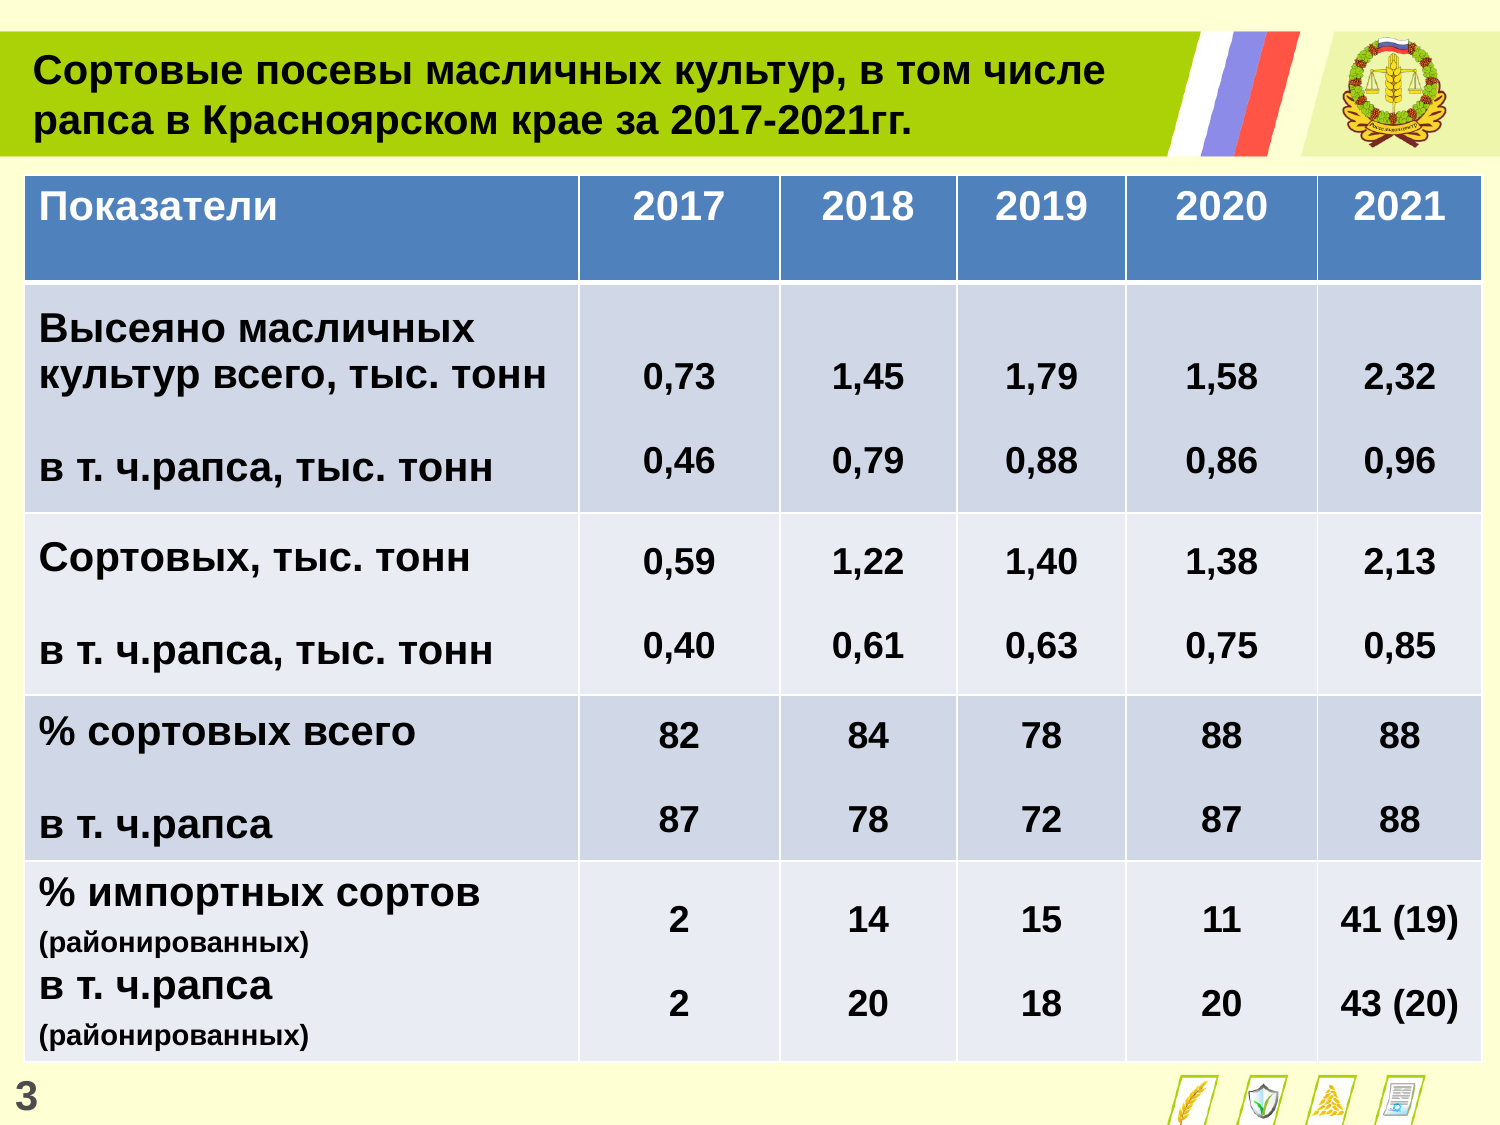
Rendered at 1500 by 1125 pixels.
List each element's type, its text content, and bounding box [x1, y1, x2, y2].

table_cell Высеяно масличных культур всего, тыс. тонн в т. ч.рапса, тыс. тонн [25, 285, 578, 512]
picture [0, 0, 1500, 1125]
table_cell 0,59 0,40 [580, 514, 779, 694]
table_cell % сортовых всего в т. ч.рапса [25, 696, 578, 860]
table_header 2018 [781, 176, 956, 280]
table_cell 88 88 [1318, 696, 1481, 860]
table_cell 84 78 [781, 696, 956, 860]
table_cell 15 18 [958, 862, 1125, 1061]
table_cell 1,22 0,61 [781, 514, 956, 694]
table_cell 1,38 0,75 [1127, 514, 1317, 694]
table_header 2020 [1127, 176, 1317, 280]
table_cell 1,45 0,79 [781, 285, 956, 512]
table_cell Сортовых, тыс. тонн в т. ч.рапса, тыс. тонн [25, 514, 578, 694]
list Сортовые посевы масличных культур, в том числе рапса в Красноярском крае за 2017-2021гг. [17, 31, 1202, 155]
table_header 2017 [580, 176, 779, 280]
table_cell 1,40 0,63 [958, 514, 1125, 694]
table_header Показатели [25, 176, 578, 280]
table_cell 78 72 [958, 696, 1125, 860]
table_cell 2,13 0,85 [1318, 514, 1481, 694]
table_header 2019 [958, 176, 1125, 280]
table_cell % импортных сортов (районированных) в т. ч.рапса (районированных) [25, 862, 578, 1061]
table_cell 2 2 [580, 862, 779, 1061]
table_cell 41 (19) 43 (20) [1318, 862, 1481, 1061]
table_cell 14 20 [781, 862, 956, 1061]
table_cell 82 87 [580, 696, 779, 860]
table_header 2021 [1318, 176, 1481, 280]
table_cell 1,58 0,86 [1127, 285, 1317, 512]
table_cell 2,32 0,96 [1318, 285, 1481, 512]
table_cell 1,79 0,88 [958, 285, 1125, 512]
table_cell 88 87 [1127, 696, 1317, 860]
table_cell 0,73 0,46 [580, 285, 779, 512]
table_cell 11 20 [1127, 862, 1317, 1061]
slide_number 3 [0, 1075, 89, 1112]
